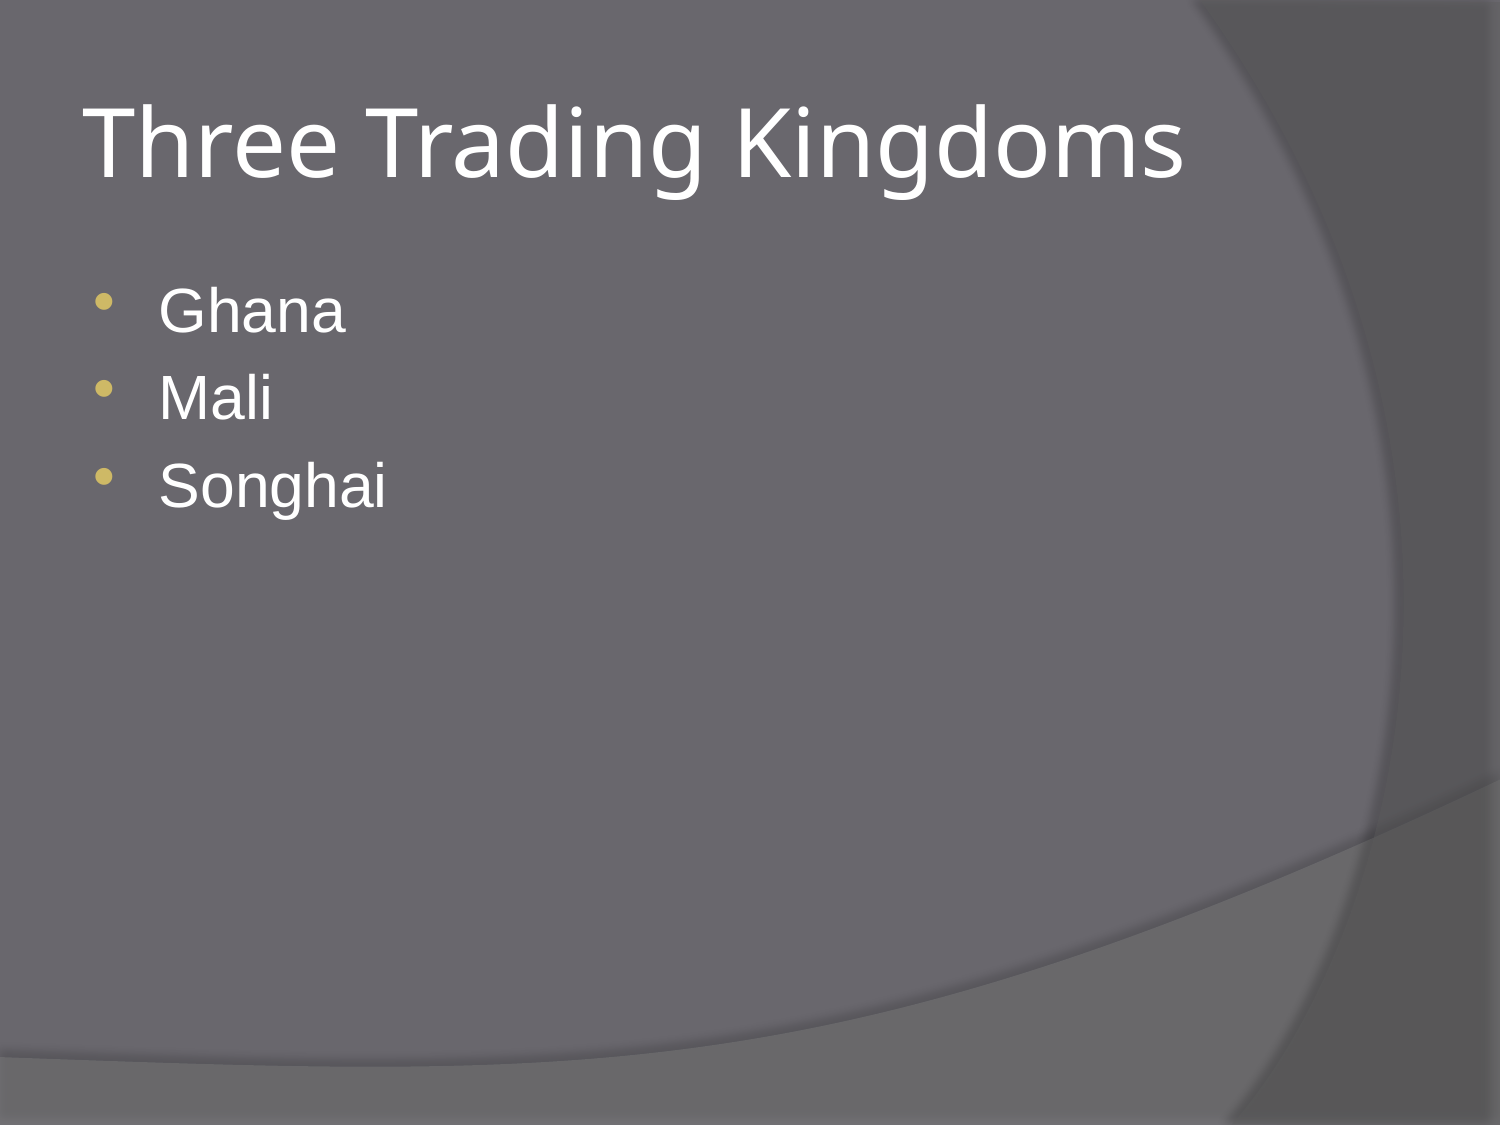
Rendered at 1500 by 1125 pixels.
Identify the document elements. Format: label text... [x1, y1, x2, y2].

title Three Trading Kingdoms [75, 45, 1300, 233]
list Ghana Mali Songhai [75, 262, 1300, 1005]
